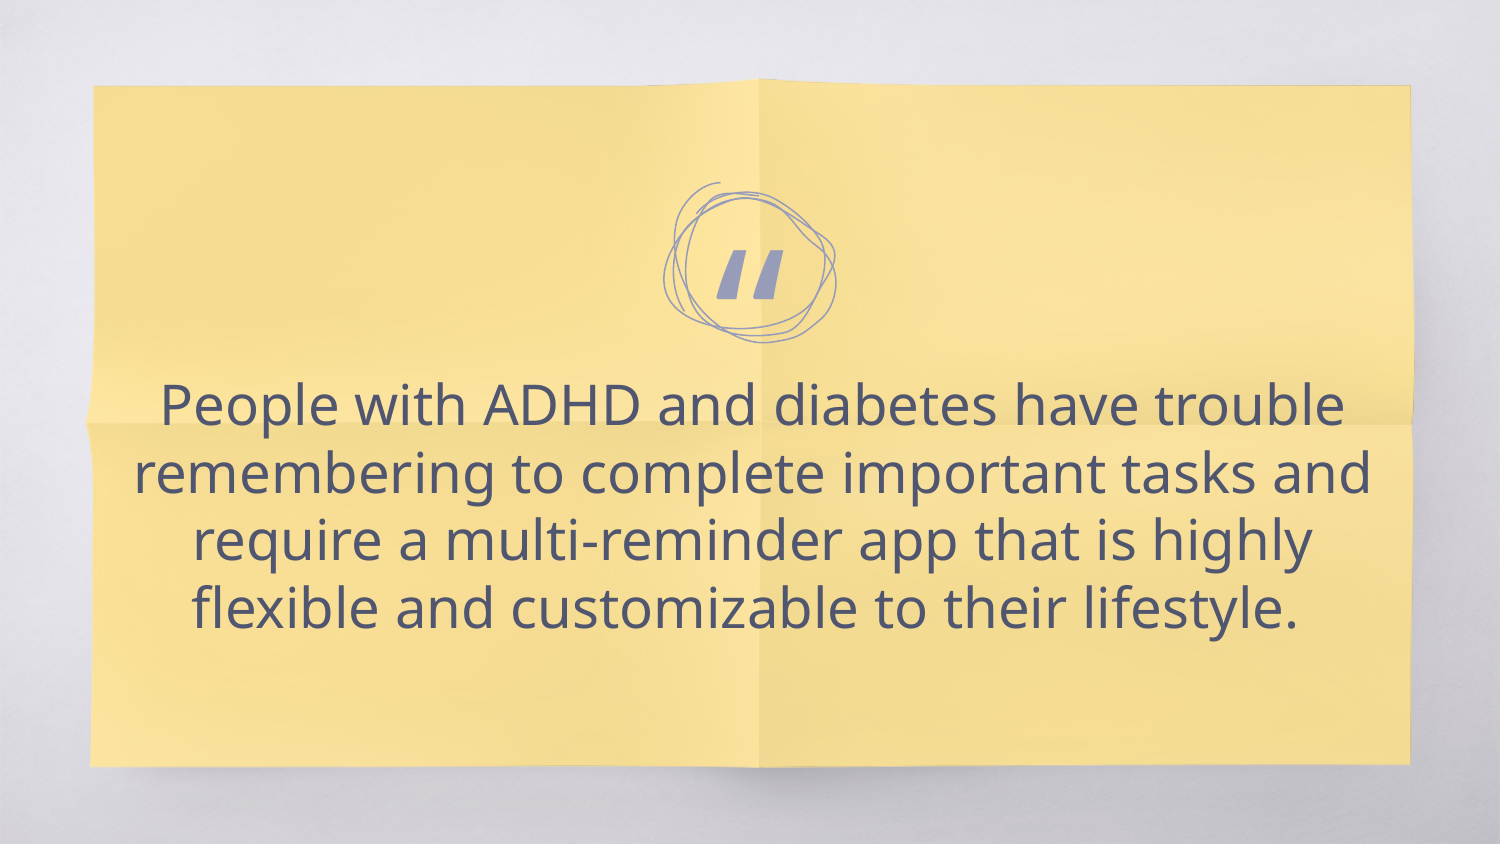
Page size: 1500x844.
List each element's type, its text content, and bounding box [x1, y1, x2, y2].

picture [0, 0, 1500, 844]
list People with ADHD and diabetes have trouble remembering to complete important tasks and require a multi-reminder app that is highly flexible and customizable to their lifestyle. [105, 354, 1401, 490]
